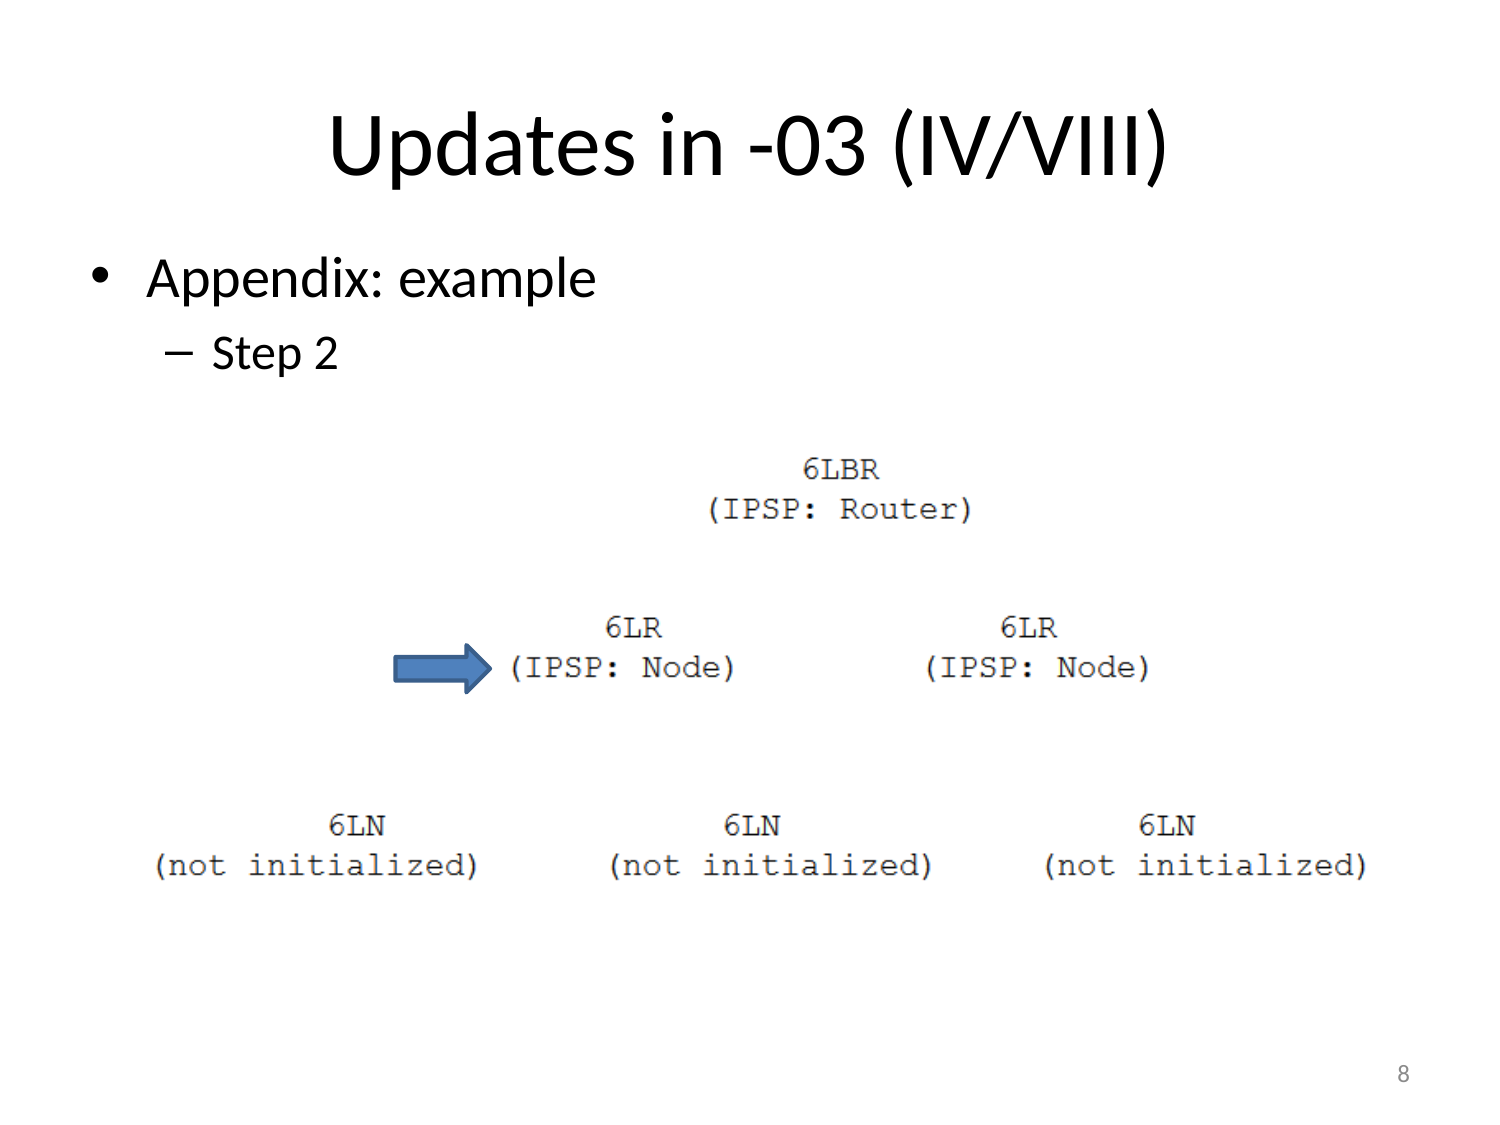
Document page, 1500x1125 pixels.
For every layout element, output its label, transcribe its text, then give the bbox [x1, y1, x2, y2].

picture [52, 349, 1390, 938]
title Updates in -03 (IV/VIII) [75, 45, 1425, 231]
list Appendix: example Step 2 [75, 231, 1447, 1052]
slide_number 8 [1074, 1052, 1425, 1103]
